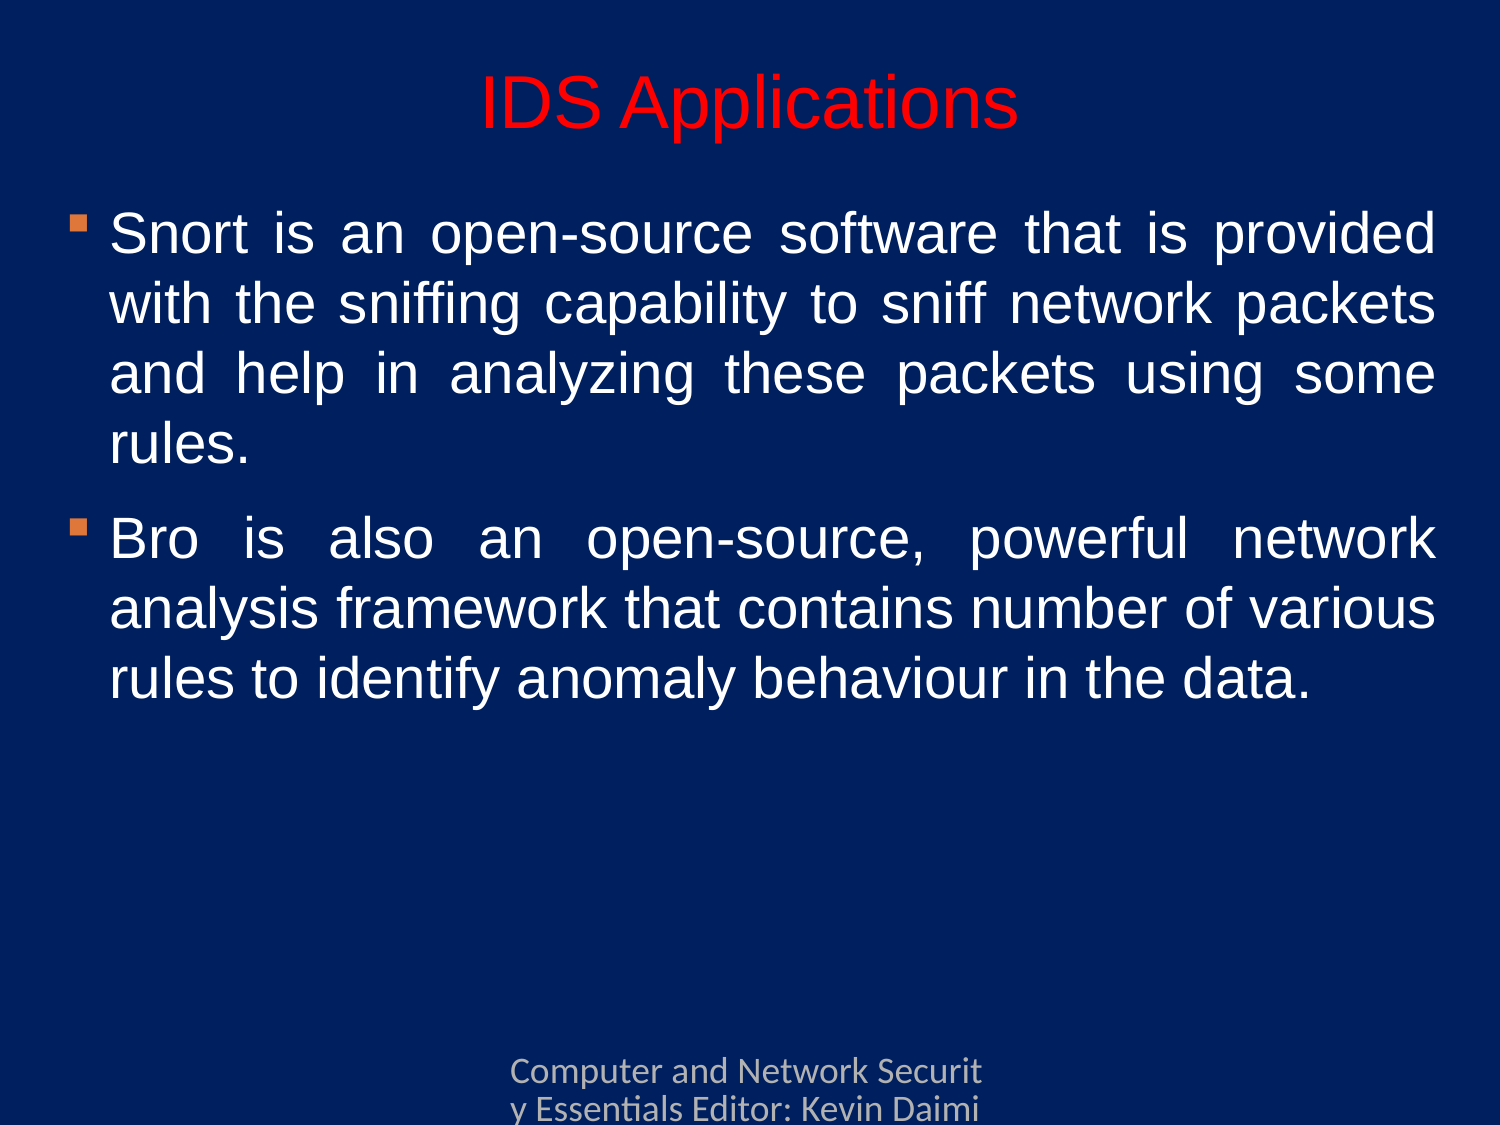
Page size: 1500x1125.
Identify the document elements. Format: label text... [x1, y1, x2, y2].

footer Computer and Network Security Essentials Editor: Kevin Daimi Associate Editors: Guillermo Francia, Levent Ertaul, Luis H. Encinas, Eman El-Sheikh Published by Springer [510, 1046, 990, 1103]
list Snort is an open-source software that is provided with the sniffing capability to sniff network packets and help in analyzing these packets using some rules. Bro is also an open-source, powerful network analysis framework that contains number of various rules to identify anomaly behaviour in the data. [62, 195, 1437, 716]
title IDS Applications [44, 53, 1456, 145]
